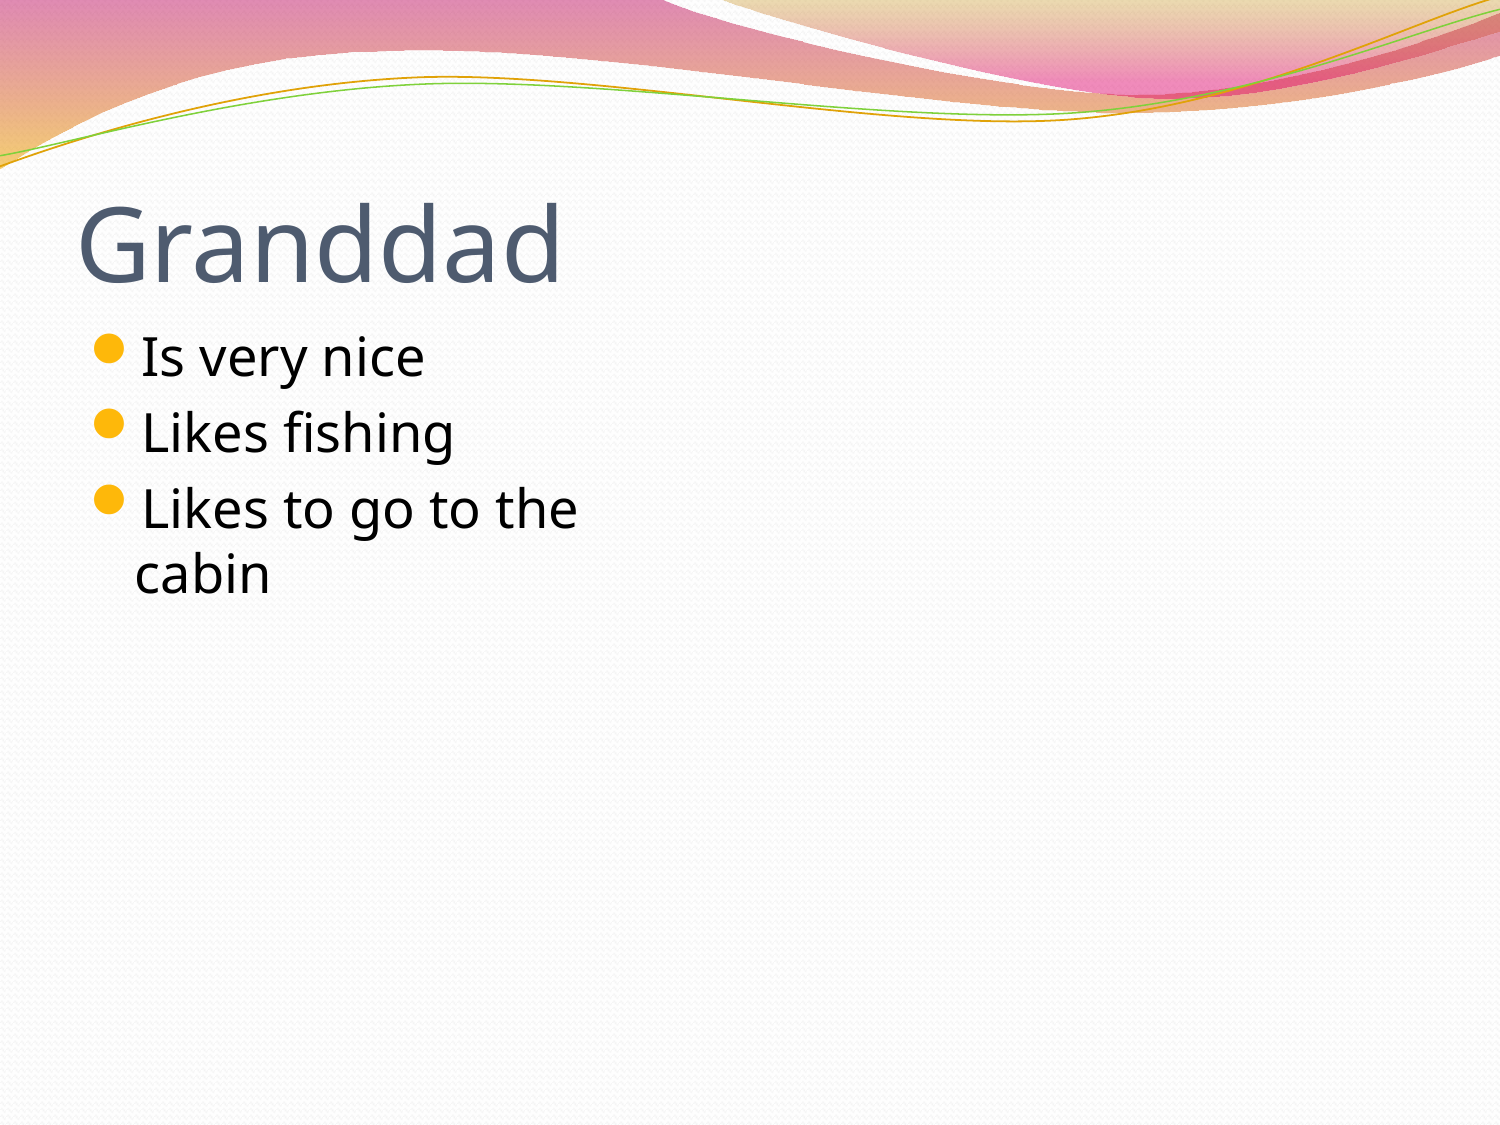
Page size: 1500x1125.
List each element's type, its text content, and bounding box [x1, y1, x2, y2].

title Granddad [75, 115, 1425, 303]
list Is very nice Likes fishing Likes to go to the cabin [75, 314, 738, 1043]
